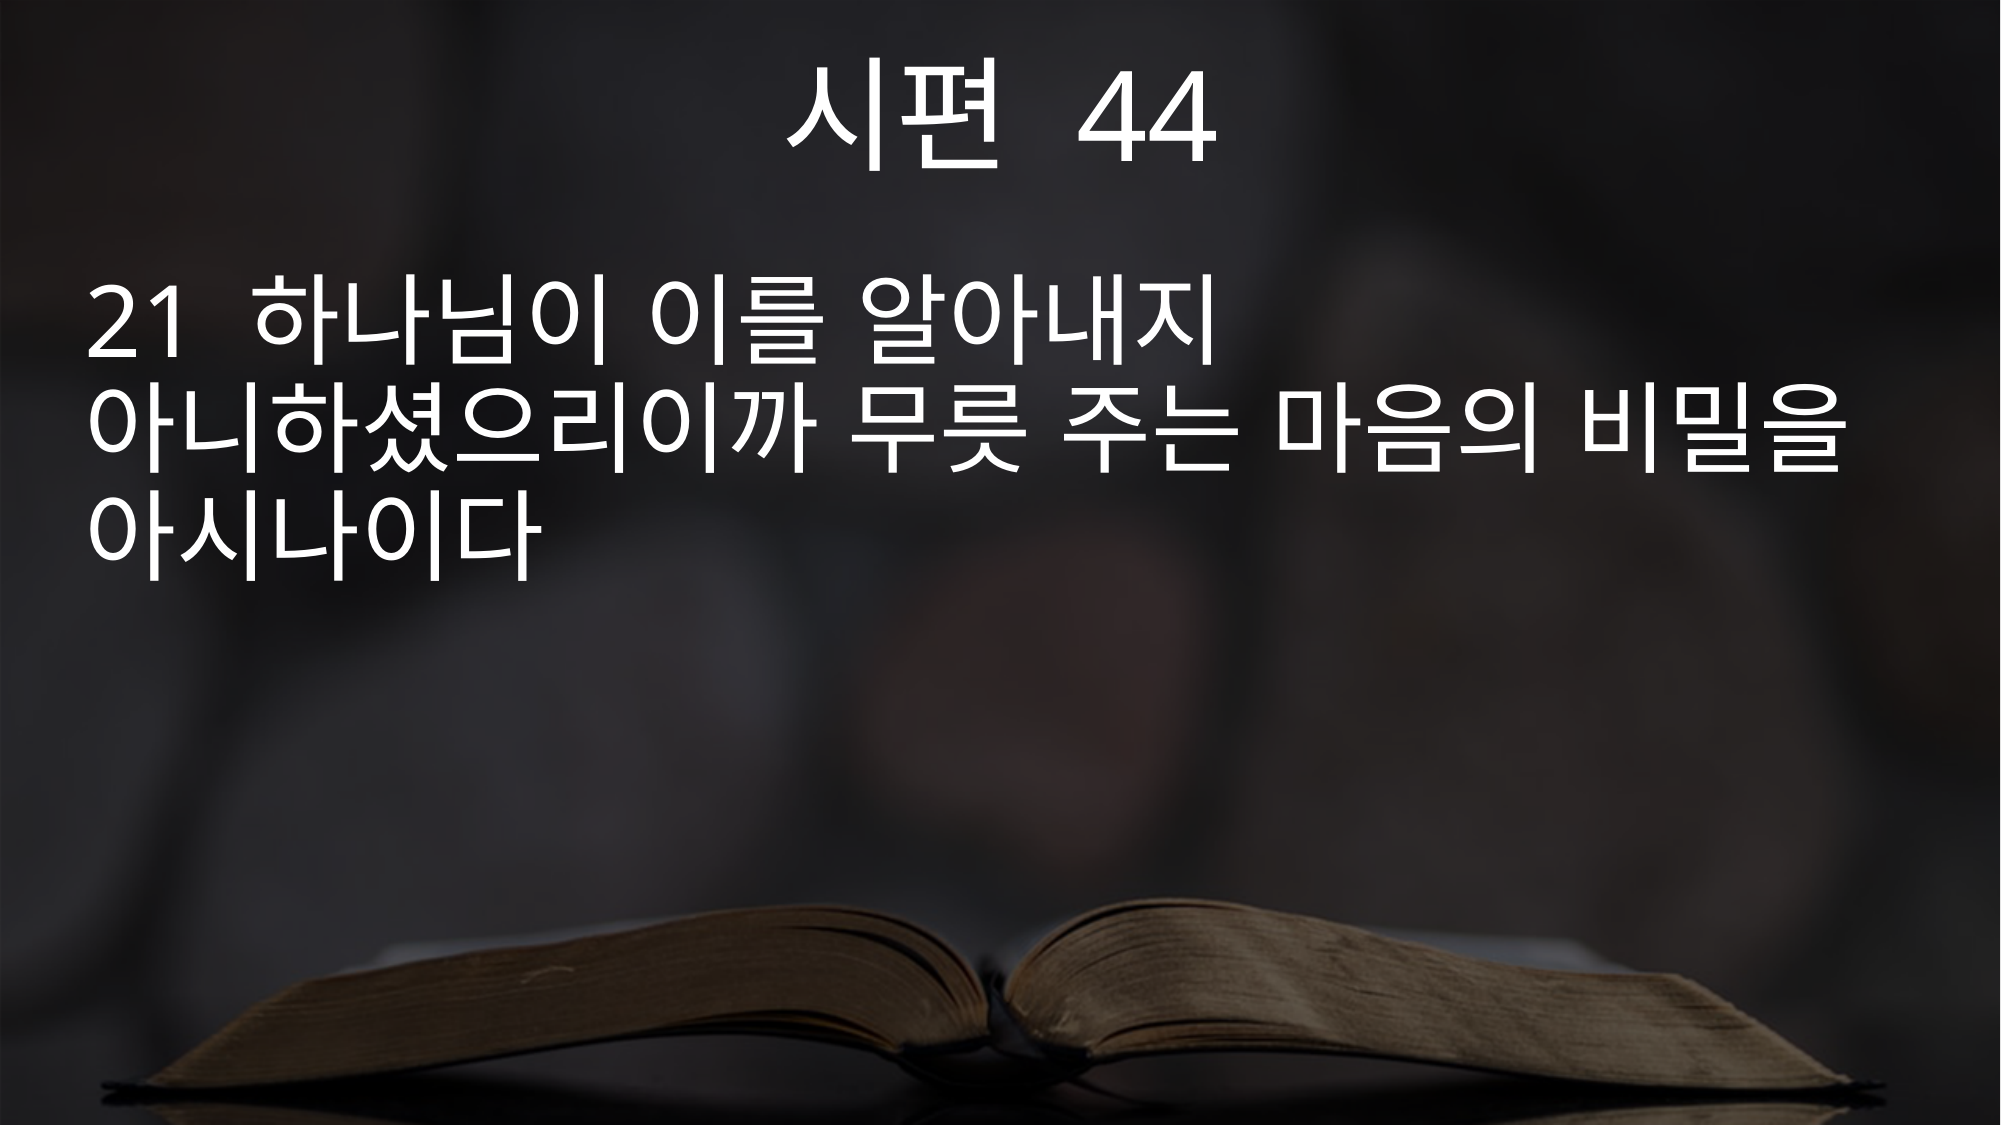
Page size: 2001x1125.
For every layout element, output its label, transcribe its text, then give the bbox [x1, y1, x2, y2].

picture [0, 0, 2001, 1125]
list 21 하나님이 이를 알아내지 아니하셨으리이까 무릇 주는 마음의 비밀을 아시나이다 [69, 263, 1953, 423]
footer 시편 44 [0, 32, 2000, 192]
